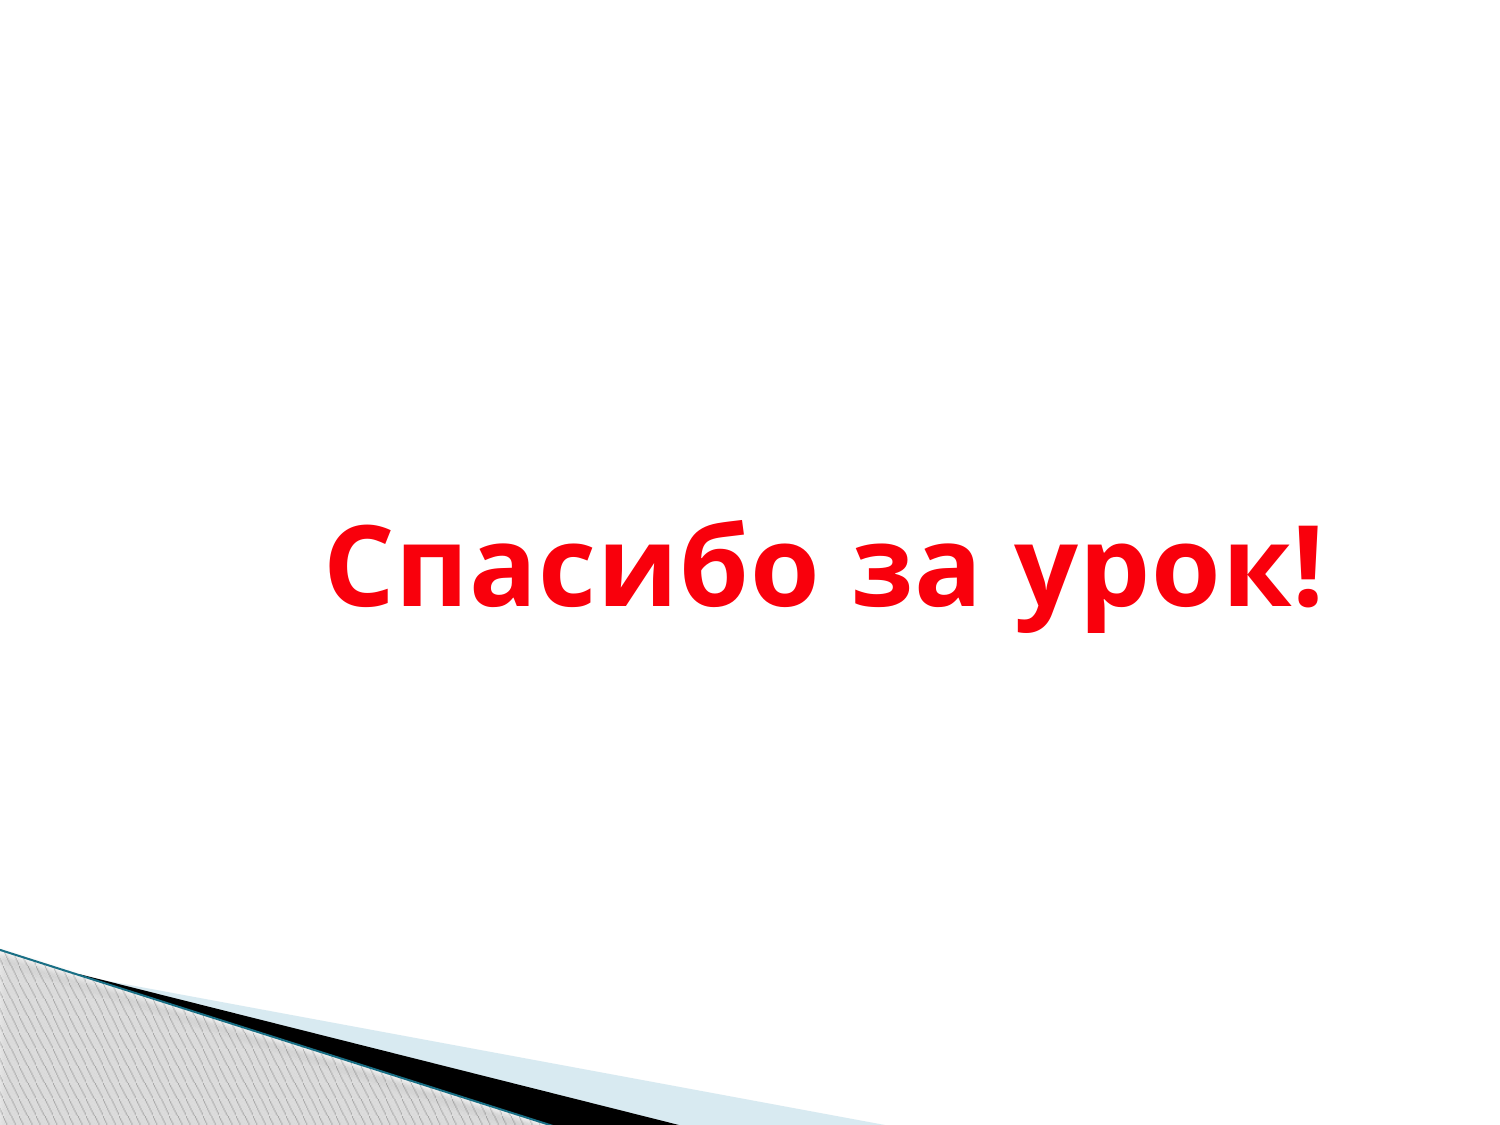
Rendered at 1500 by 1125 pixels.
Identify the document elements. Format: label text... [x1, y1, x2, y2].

text_box Спасибо за урок! [308, 486, 1342, 637]
